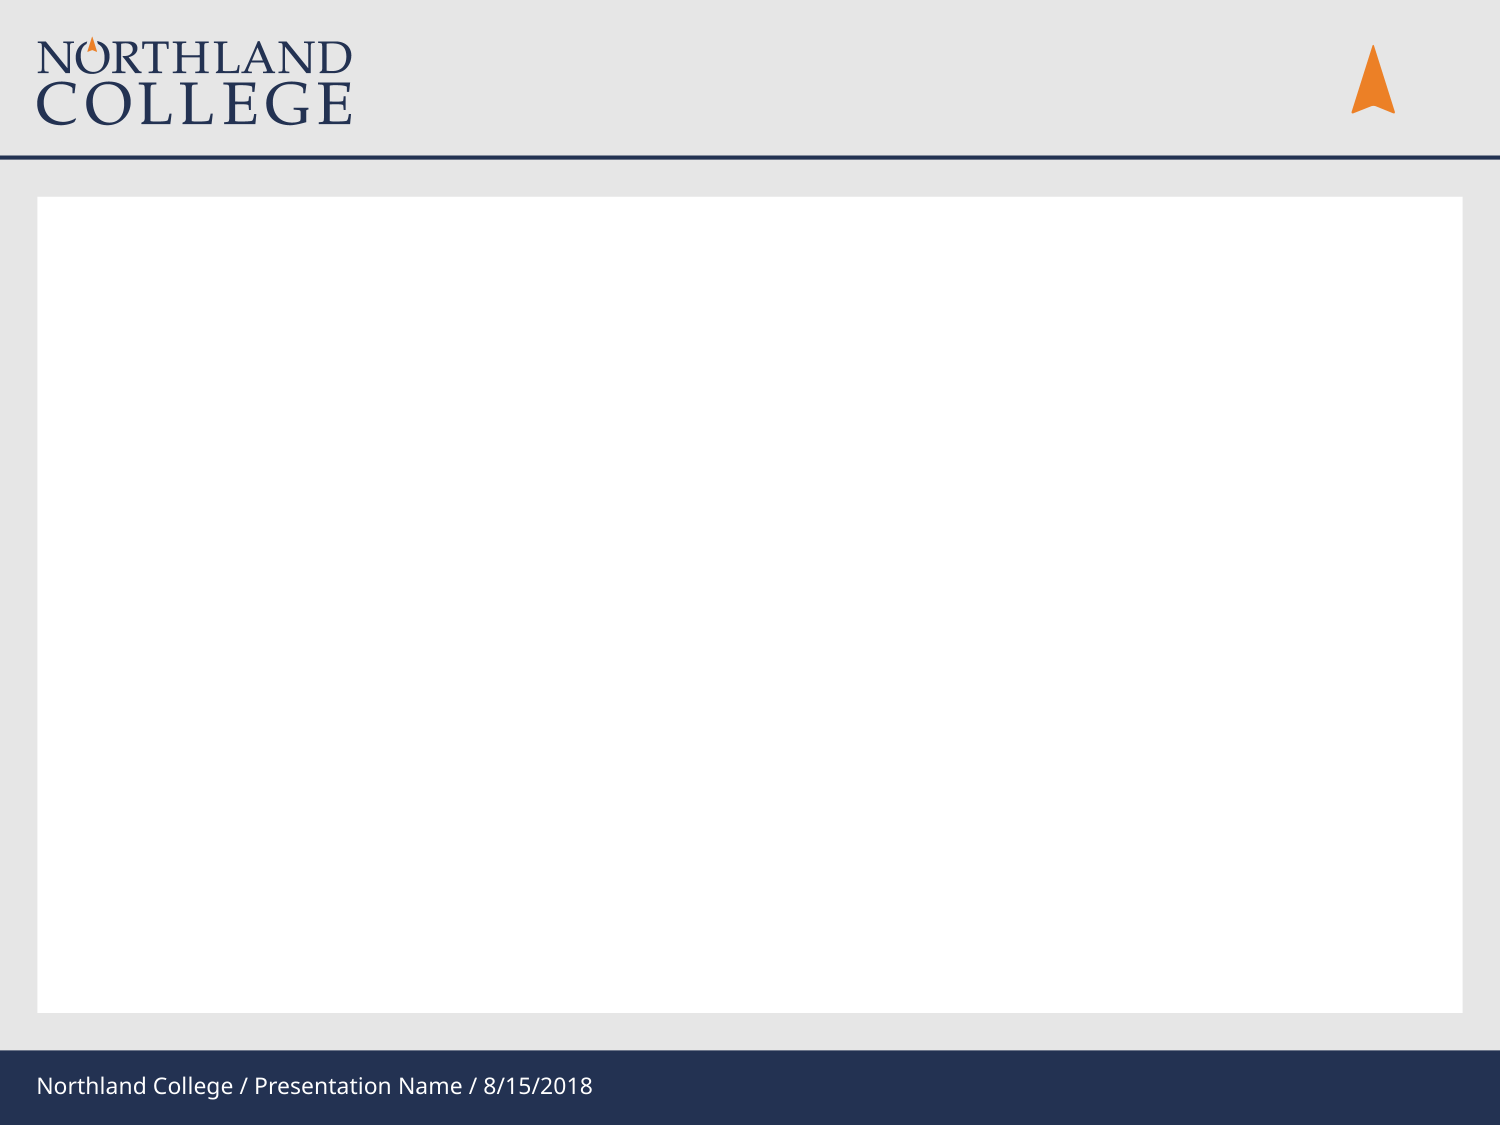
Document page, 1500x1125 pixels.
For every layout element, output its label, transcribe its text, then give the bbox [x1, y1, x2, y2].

text_box Northland College / Presentation Name / 8/15/2018 [21, 1064, 617, 1107]
picture [0, 0, 1500, 1125]
